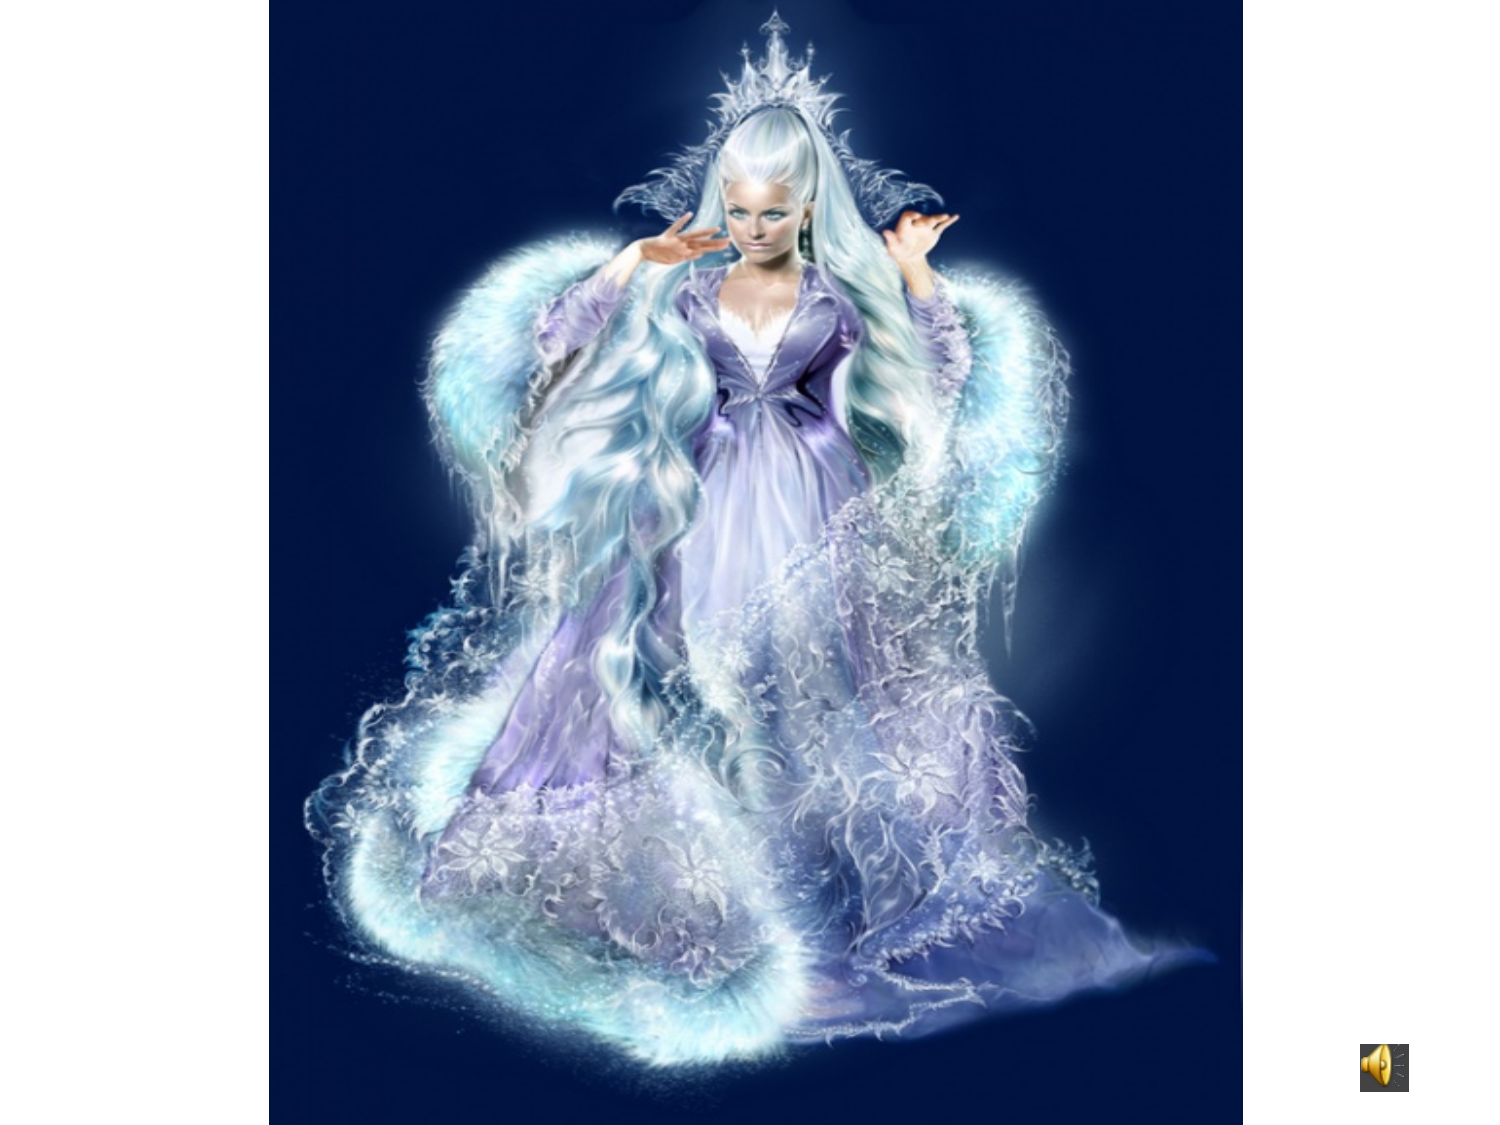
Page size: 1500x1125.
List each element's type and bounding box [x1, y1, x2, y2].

picture [269, 0, 1243, 1125]
picture [1359, 1042, 1410, 1094]
